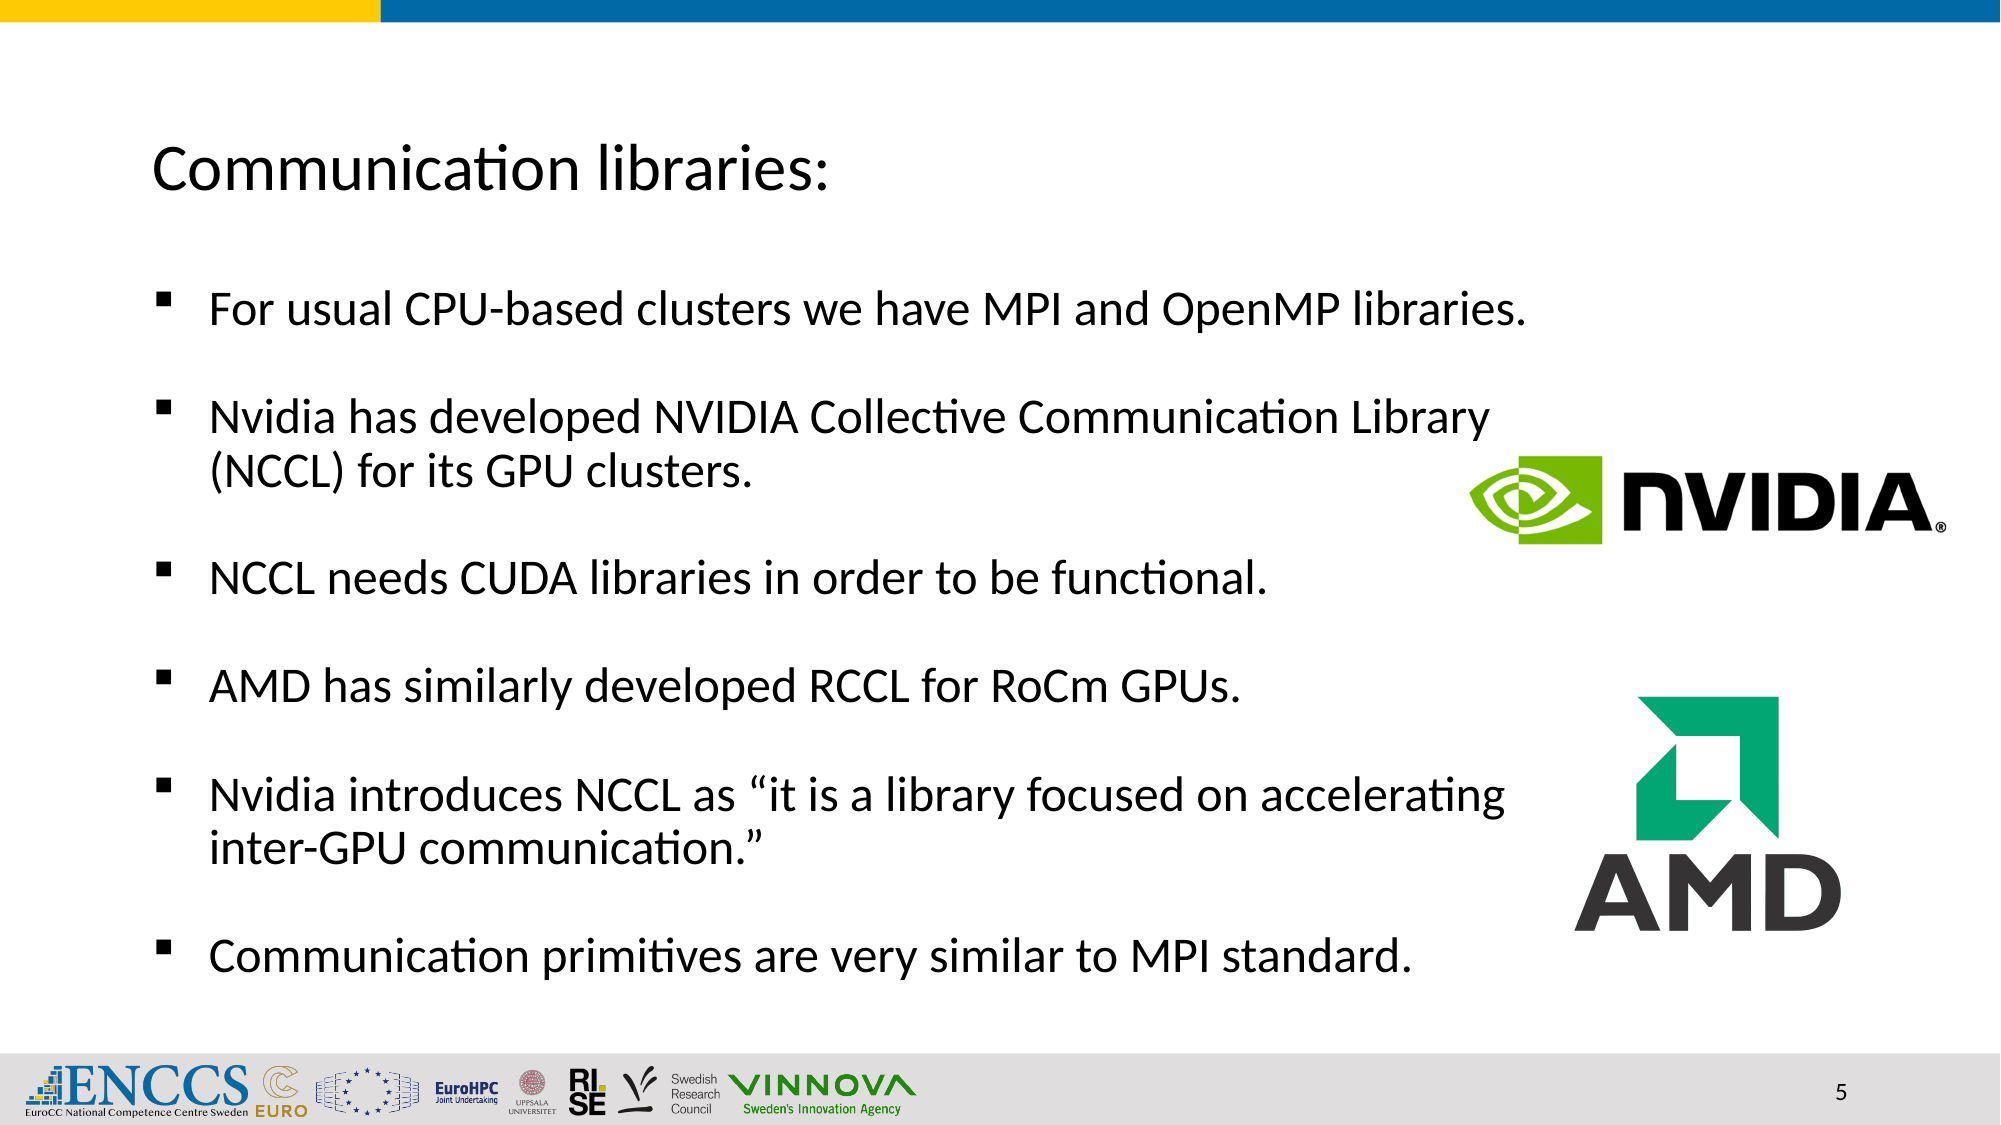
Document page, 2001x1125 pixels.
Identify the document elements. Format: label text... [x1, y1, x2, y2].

picture [1489, 688, 1926, 935]
picture [569, 1068, 606, 1116]
picture [1461, 441, 1954, 563]
title Communication libraries: [137, 59, 1863, 278]
picture [316, 1067, 498, 1116]
picture [618, 1066, 723, 1116]
picture [26, 1065, 248, 1118]
slide_number 5 [1412, 1060, 1863, 1121]
picture [256, 1066, 307, 1117]
list For usual CPU-based clusters we have MPI and OpenMP libraries. Nvidia has developed NVIDIA Collective Communication Library (NCCL) for its GPU clusters. NCCL needs CUDA libraries in order to be functional. AMD has similarly developed RCCL for RoCm GPUs. Nvidia introduces NCCL as “it is a library focused on accelerating inter-GPU communication.” Communication primitives are very similar to MPI standard. [137, 274, 1601, 989]
picture [507, 1068, 558, 1116]
picture [727, 1074, 917, 1116]
